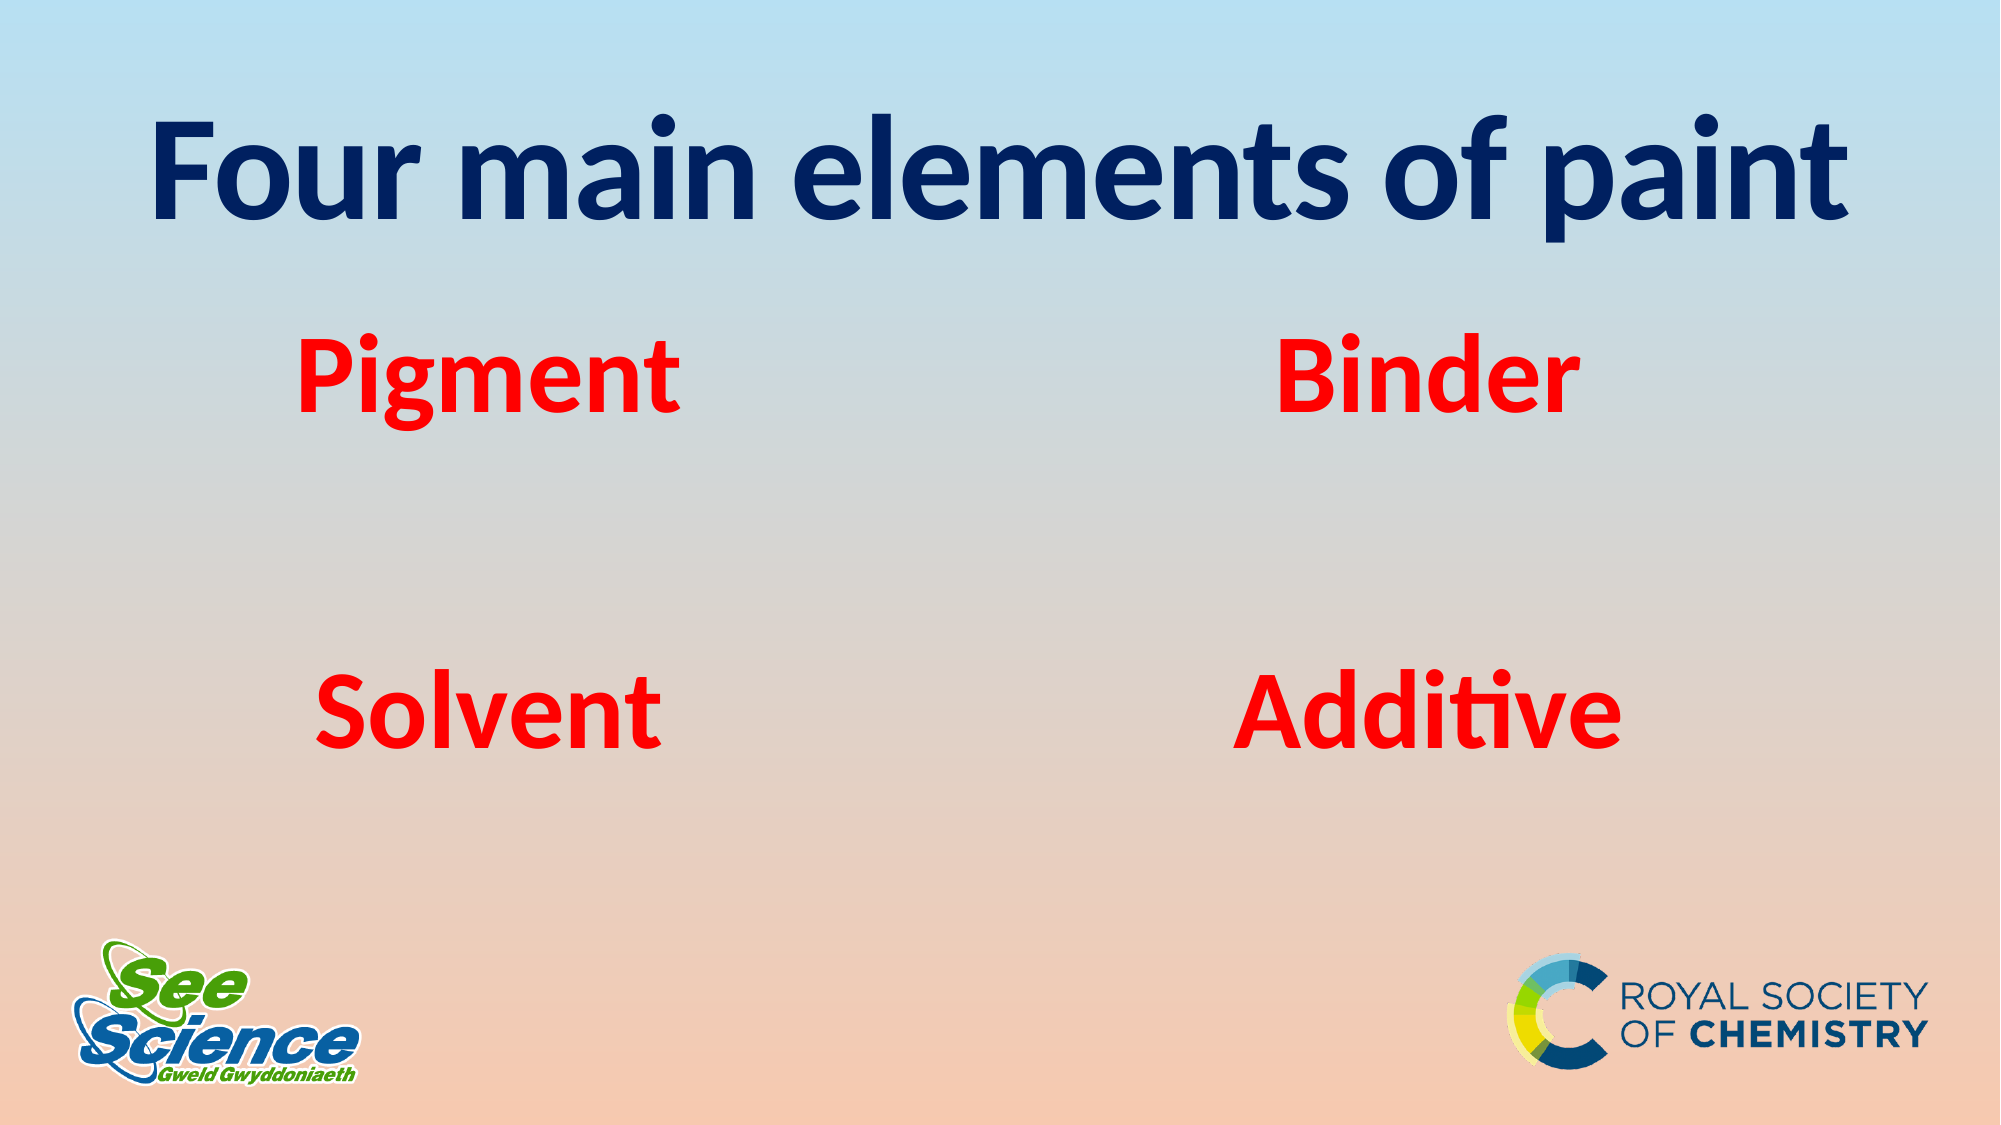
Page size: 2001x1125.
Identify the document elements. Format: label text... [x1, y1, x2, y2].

text_box Pigment [258, 292, 720, 443]
text_box Four main elements of paint [84, 62, 1915, 257]
text_box Binder [928, 292, 1929, 443]
text_box Additive [928, 629, 1929, 779]
picture [71, 938, 362, 1087]
text_box Solvent [185, 629, 793, 779]
picture [1501, 947, 1934, 1078]
